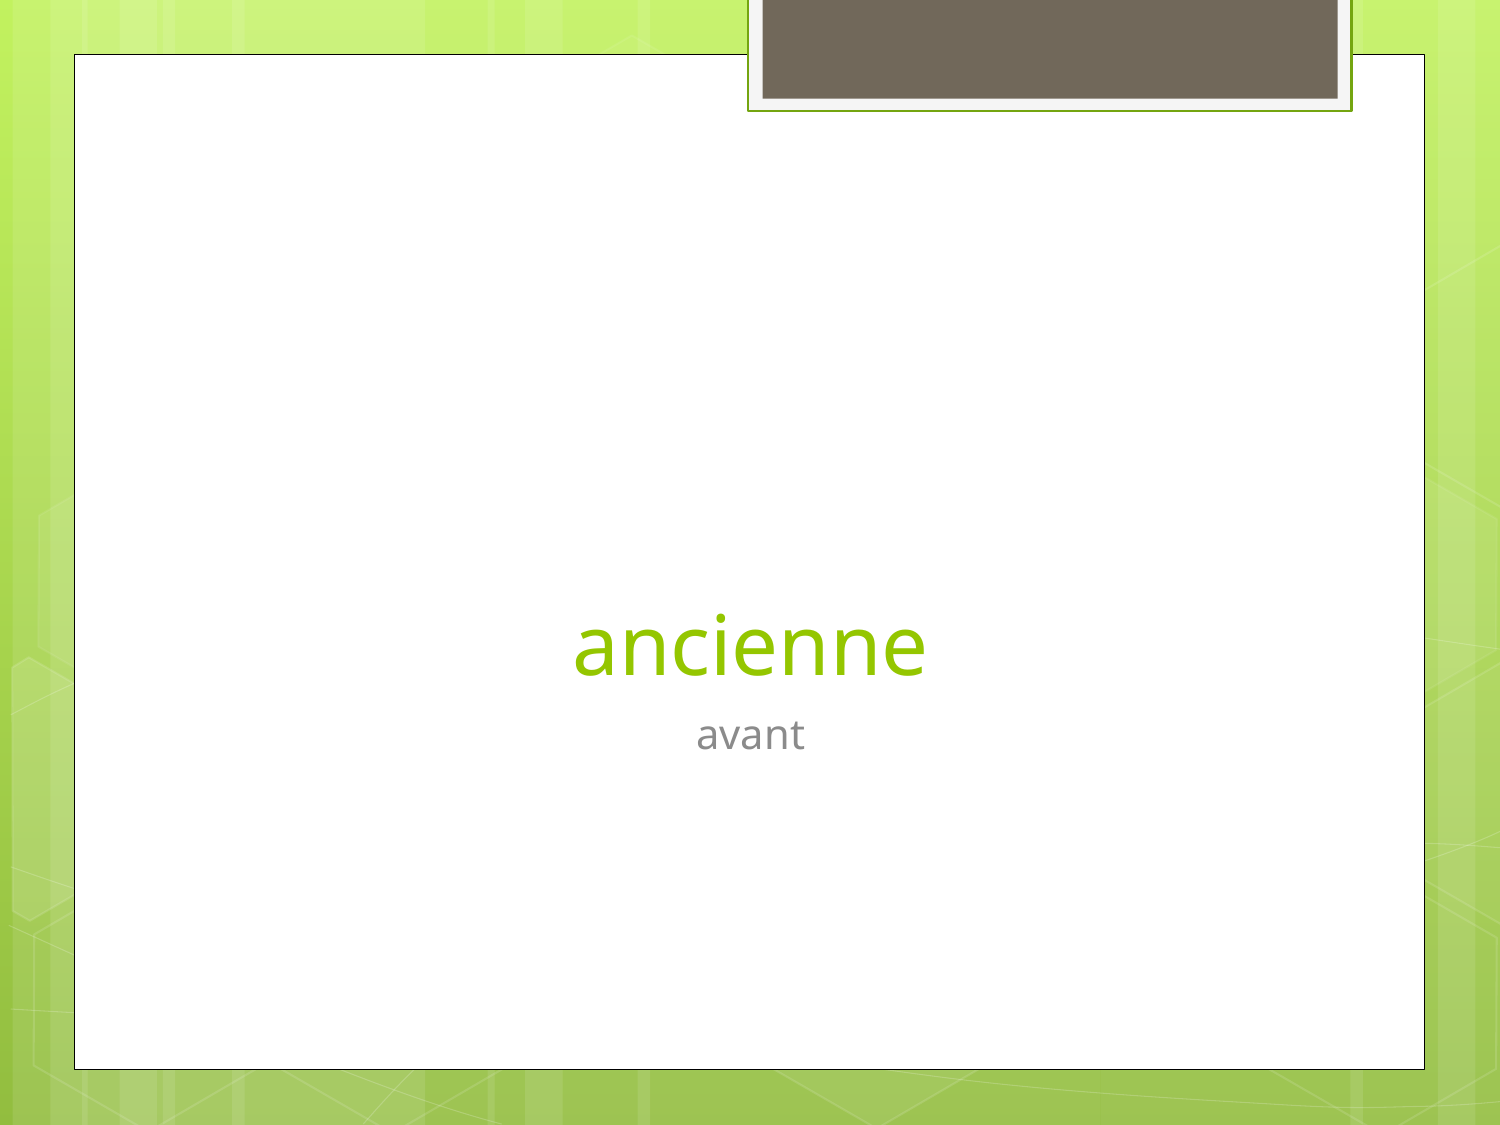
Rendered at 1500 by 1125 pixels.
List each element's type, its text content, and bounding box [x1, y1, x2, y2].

list avant [206, 699, 1296, 950]
title ancienne [206, 475, 1296, 699]
